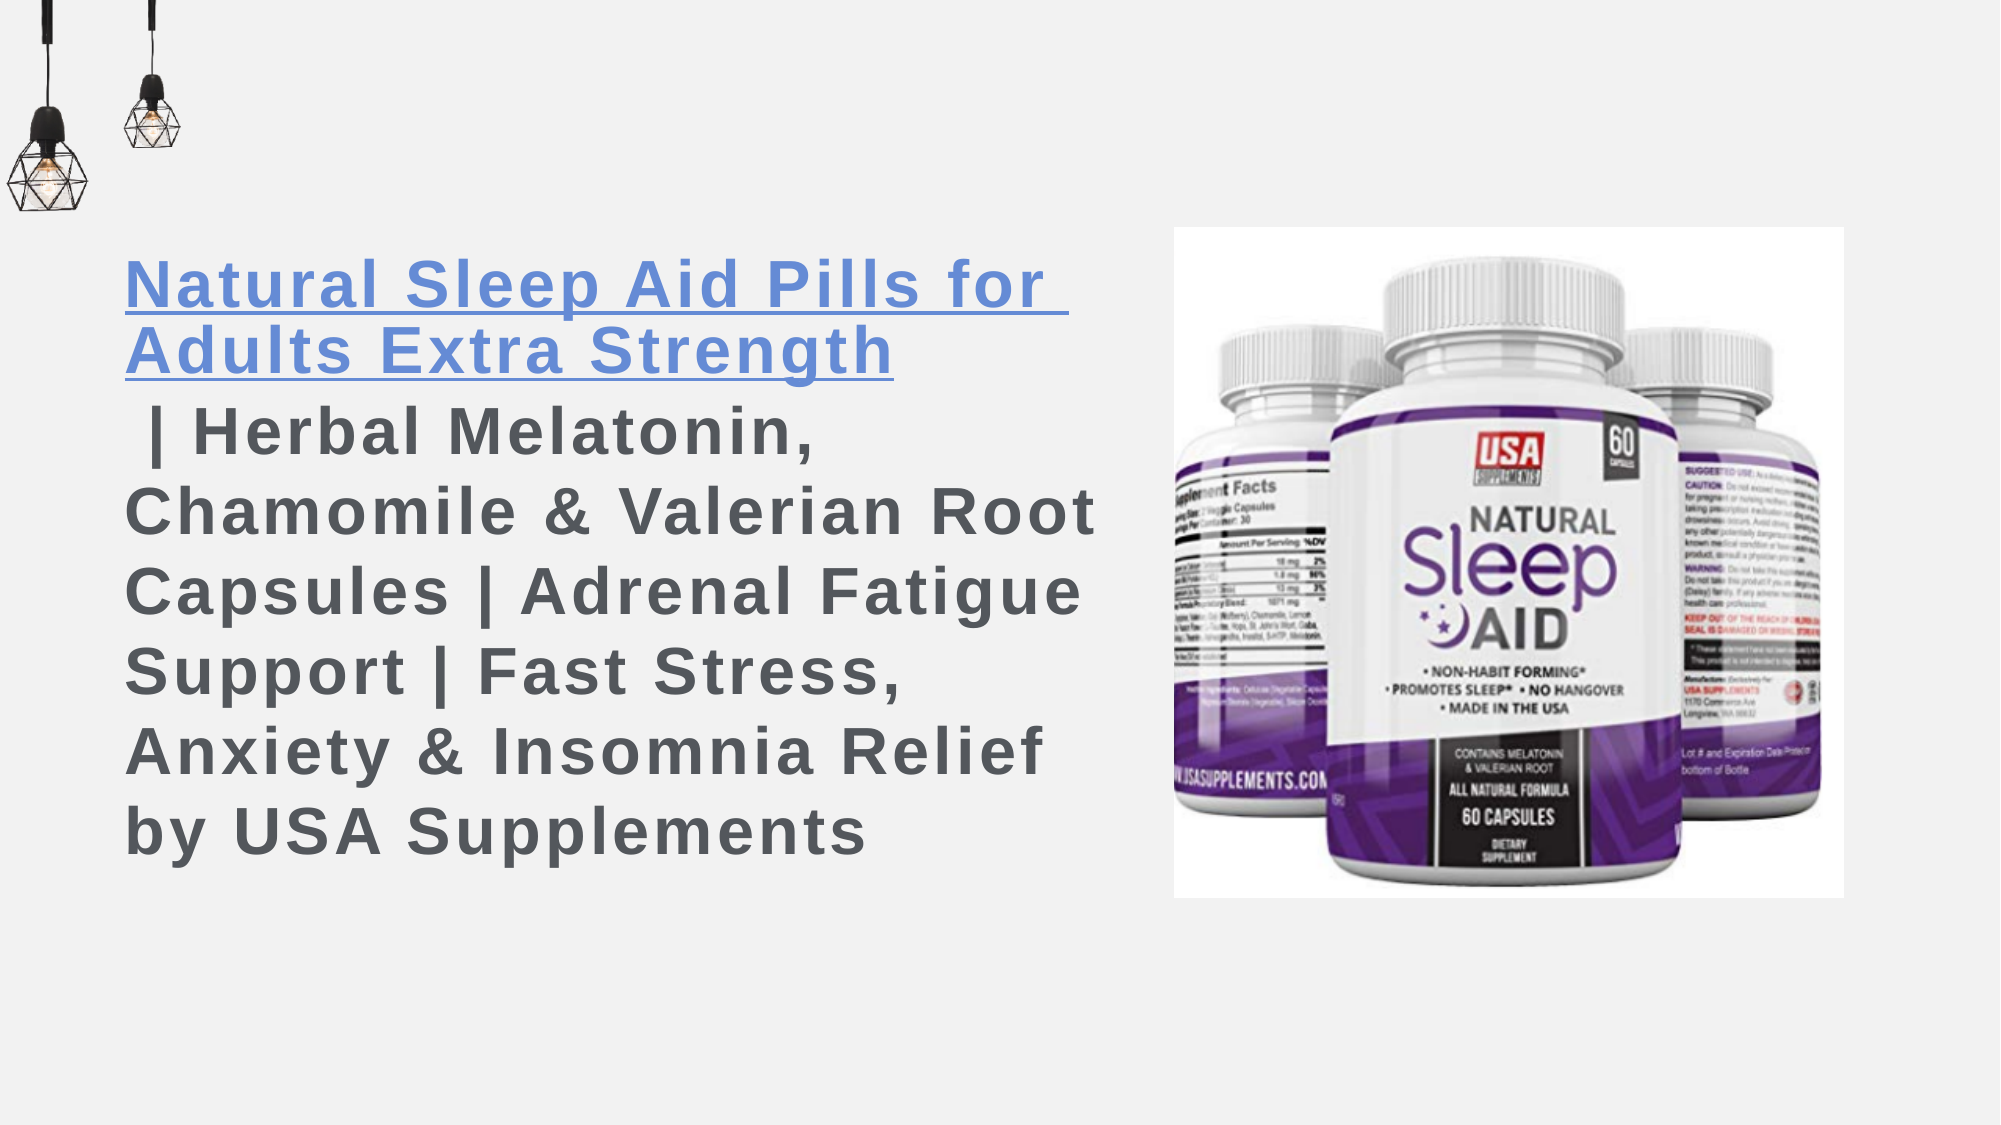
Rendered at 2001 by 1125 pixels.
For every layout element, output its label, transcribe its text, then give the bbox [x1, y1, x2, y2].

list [1174, 227, 1844, 898]
title Natural Sleep Aid Pills for Adults Extra Strength | Herbal Melatonin, Chamomile & Valerian Root Capsules | Adrenal Fatigue Support | Fast Stress, Anxiety & Insomnia Relief by USA Supplements [109, 72, 1127, 1050]
picture [0, 0, 99, 220]
picture [119, 0, 188, 72]
